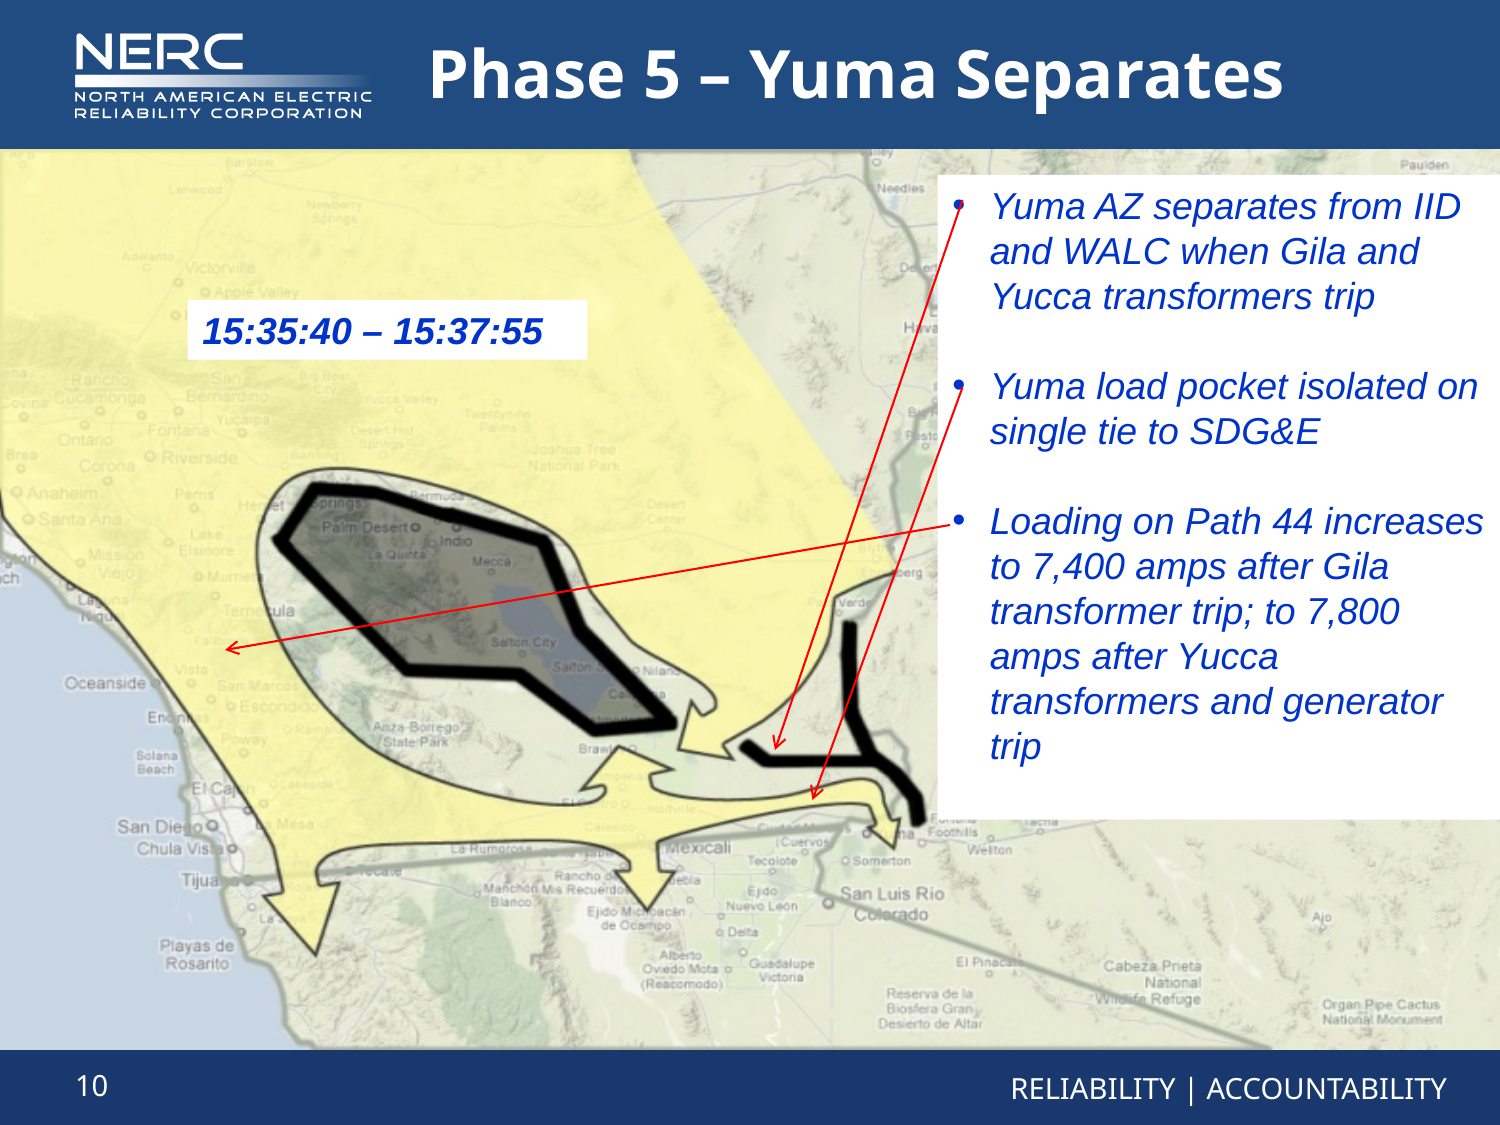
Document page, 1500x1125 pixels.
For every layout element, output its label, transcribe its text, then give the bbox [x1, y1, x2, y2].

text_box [224, 524, 951, 651]
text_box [812, 387, 963, 801]
picture [0, 0, 1500, 1051]
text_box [774, 199, 963, 523]
title Phase 5 – Yuma Separates [412, 24, 1463, 133]
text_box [774, 660, 807, 751]
